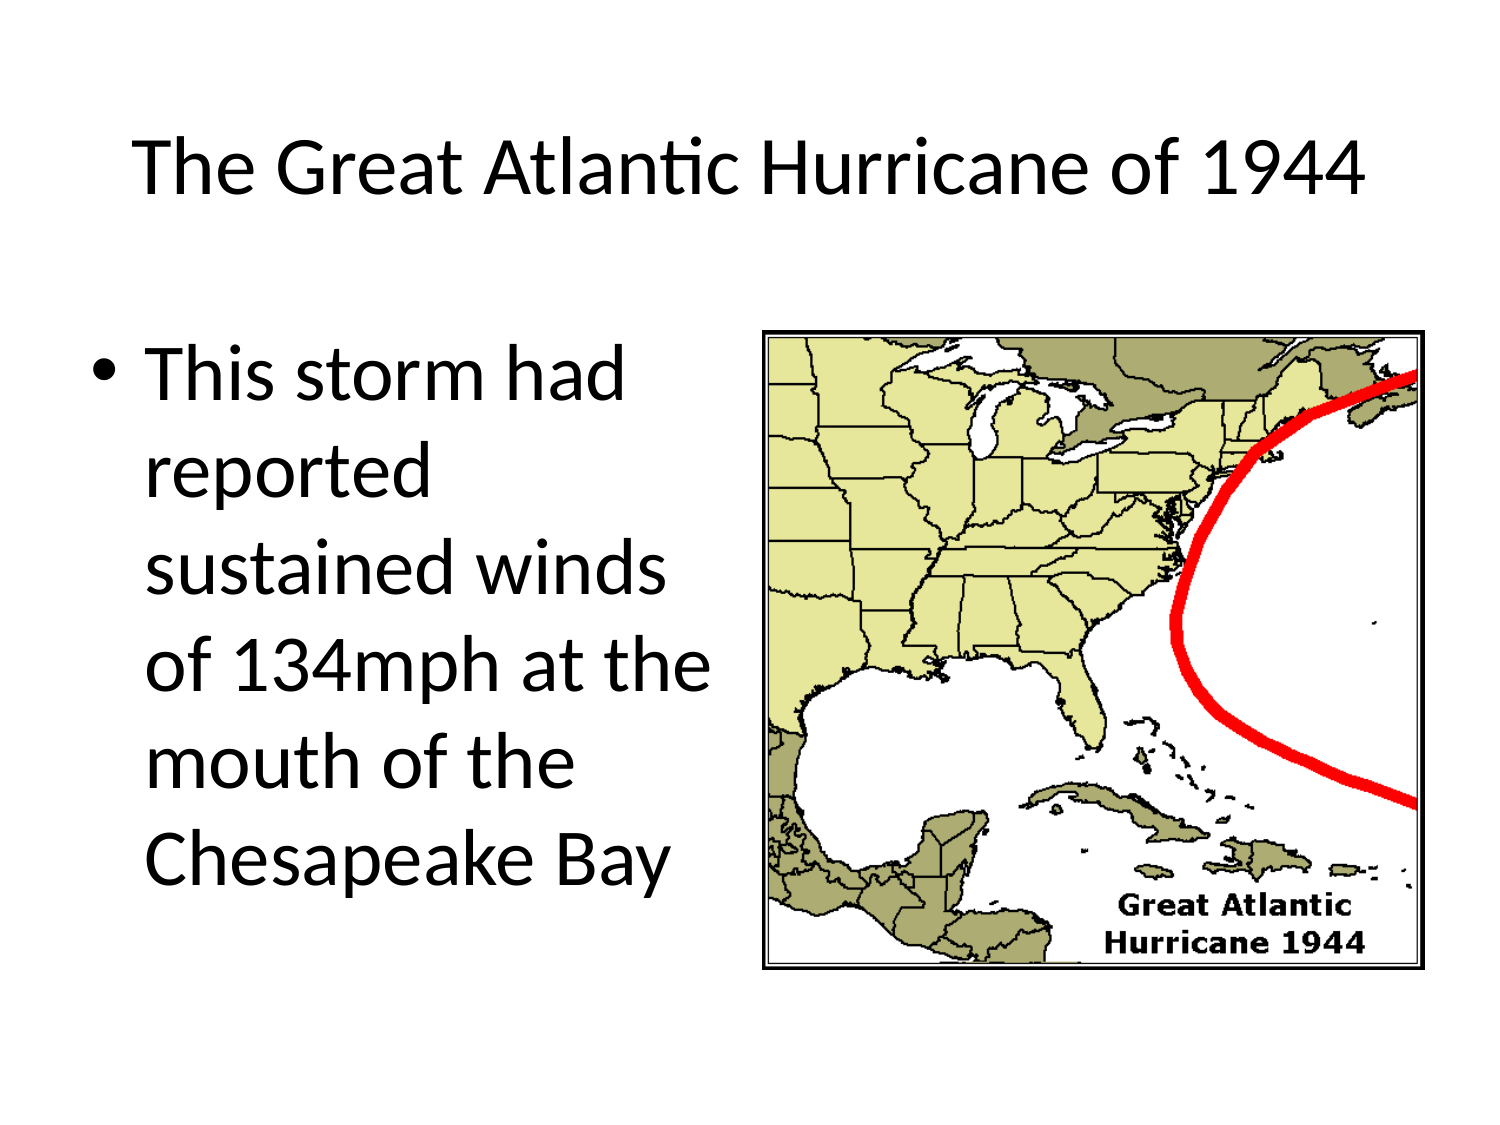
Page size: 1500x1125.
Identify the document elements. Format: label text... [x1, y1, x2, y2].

list This storm had reported sustained winds of 134mph at the mouth of the Chesapeake Bay [75, 312, 738, 988]
title The Great Atlantic Hurricane of 1944 [75, 47, 1425, 275]
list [762, 330, 1426, 970]
